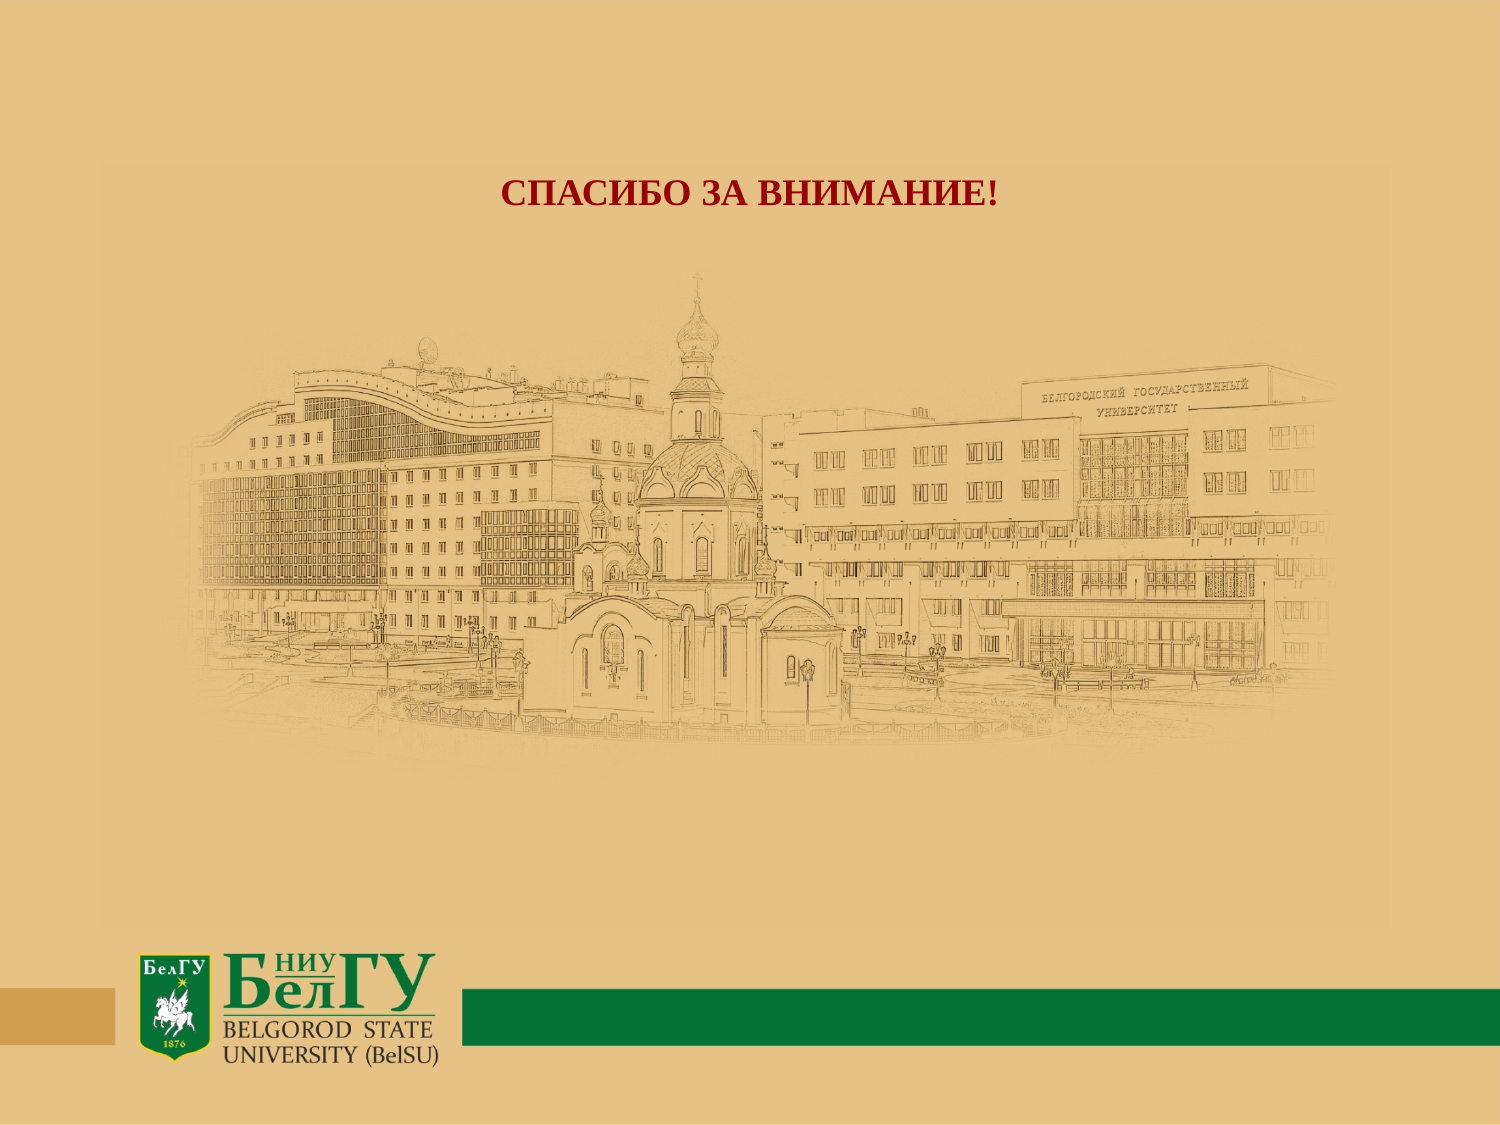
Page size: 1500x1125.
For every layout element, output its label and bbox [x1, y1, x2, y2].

list [0, 0, 1500, 1125]
